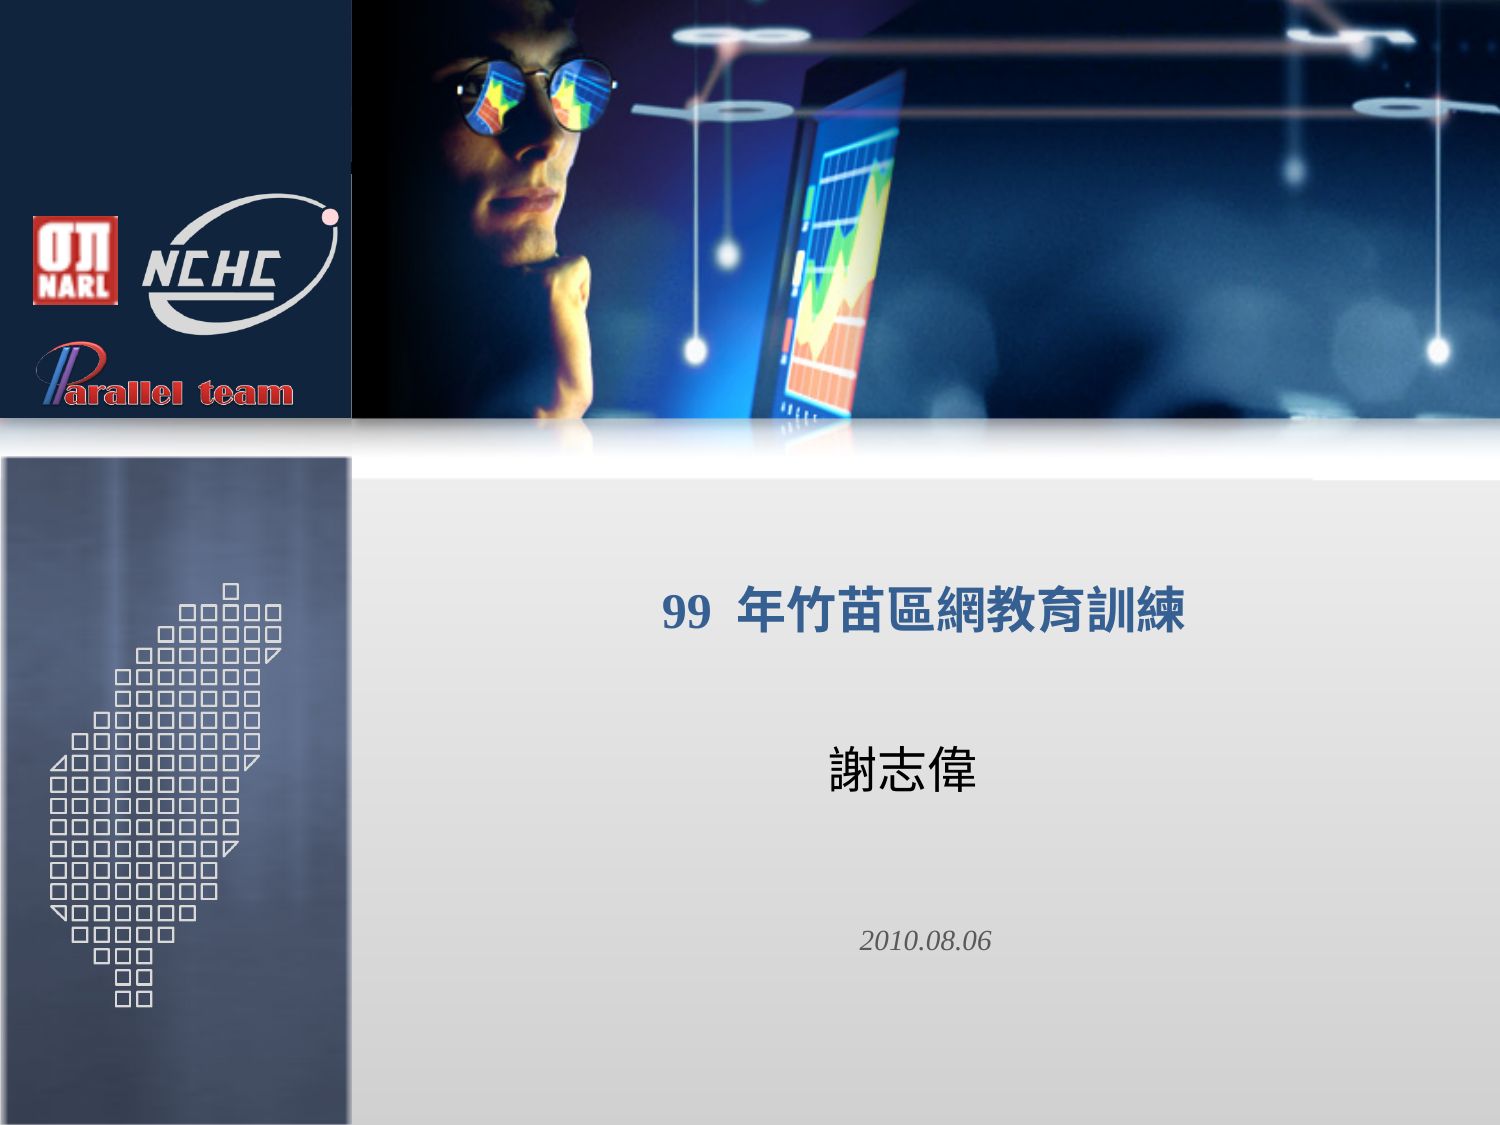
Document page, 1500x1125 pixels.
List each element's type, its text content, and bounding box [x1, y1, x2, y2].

picture [49, 582, 282, 1008]
picture [35, 339, 317, 417]
text_box 謝志偉 [812, 731, 993, 806]
picture [0, 0, 1500, 457]
title 99 年竹苗區網教育訓練 [375, 502, 1474, 715]
subtitle 2010.08.06 [351, 914, 1500, 1125]
picture [33, 216, 118, 305]
